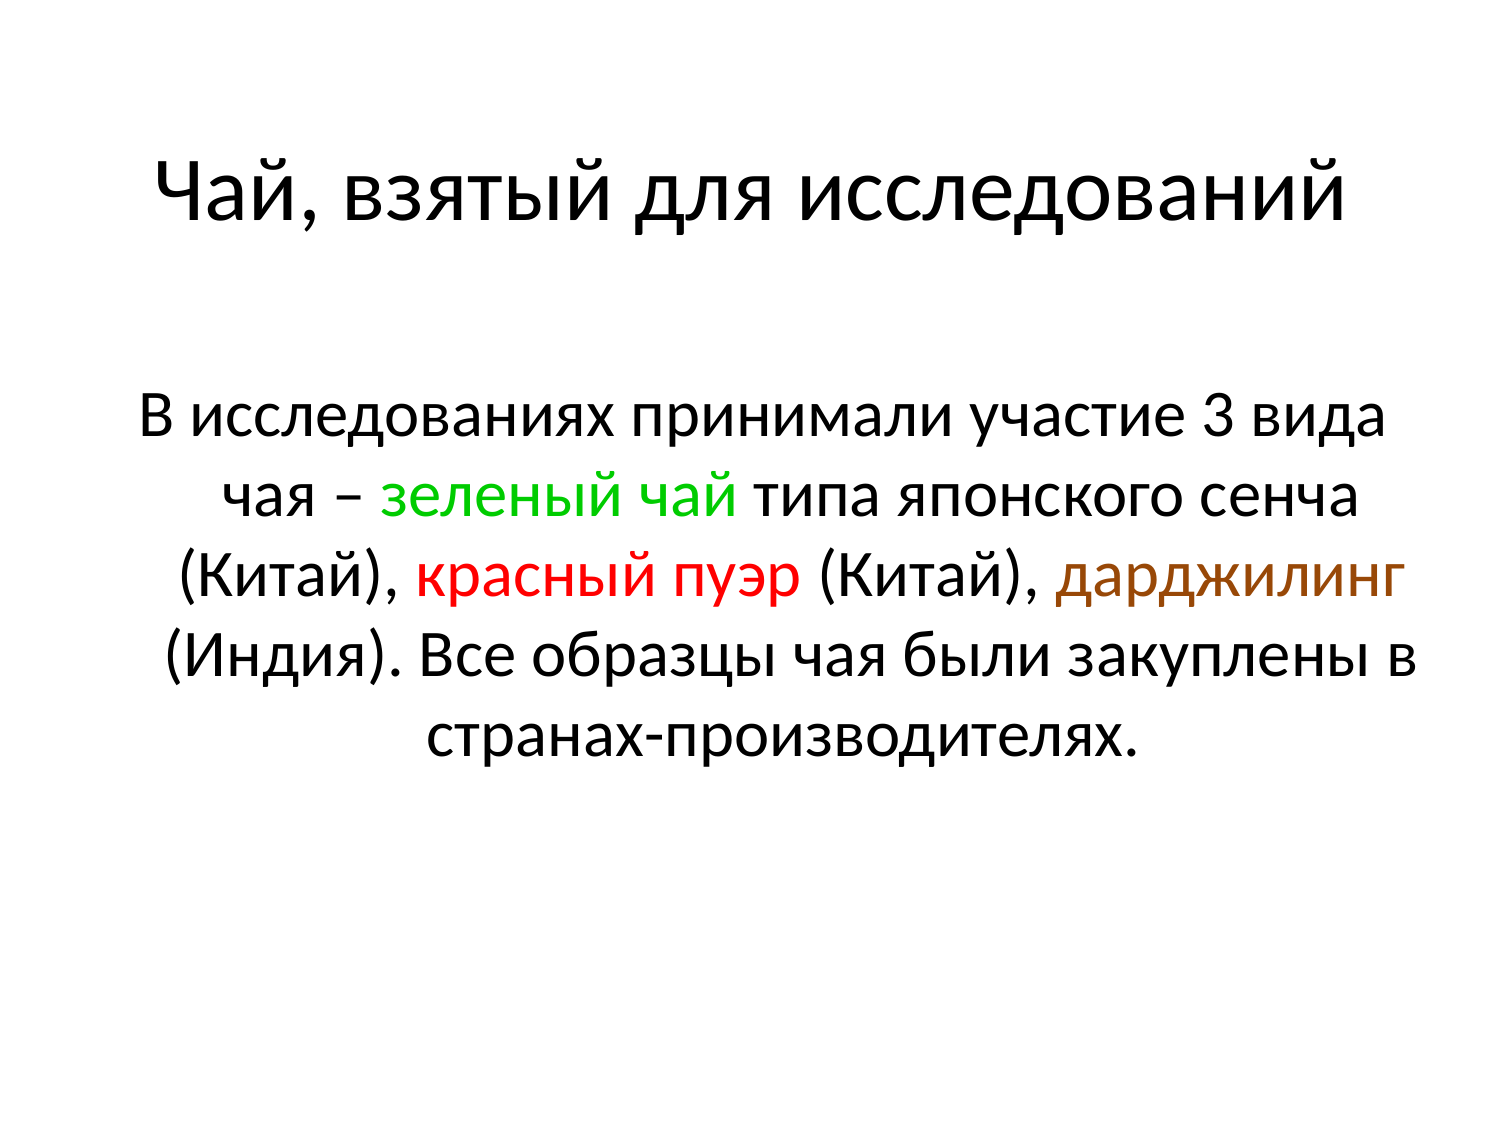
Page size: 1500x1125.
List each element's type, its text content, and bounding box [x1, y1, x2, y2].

title Чай, взятый для исследований [76, 90, 1427, 278]
list В исследованиях принимали участие 3 вида чая – зеленый чай типа японского сенча (Китай), красный пуэр (Китай), дарджилинг (Индия). Все образцы чая были закуплены в странах-производителях. [88, 361, 1439, 1012]
